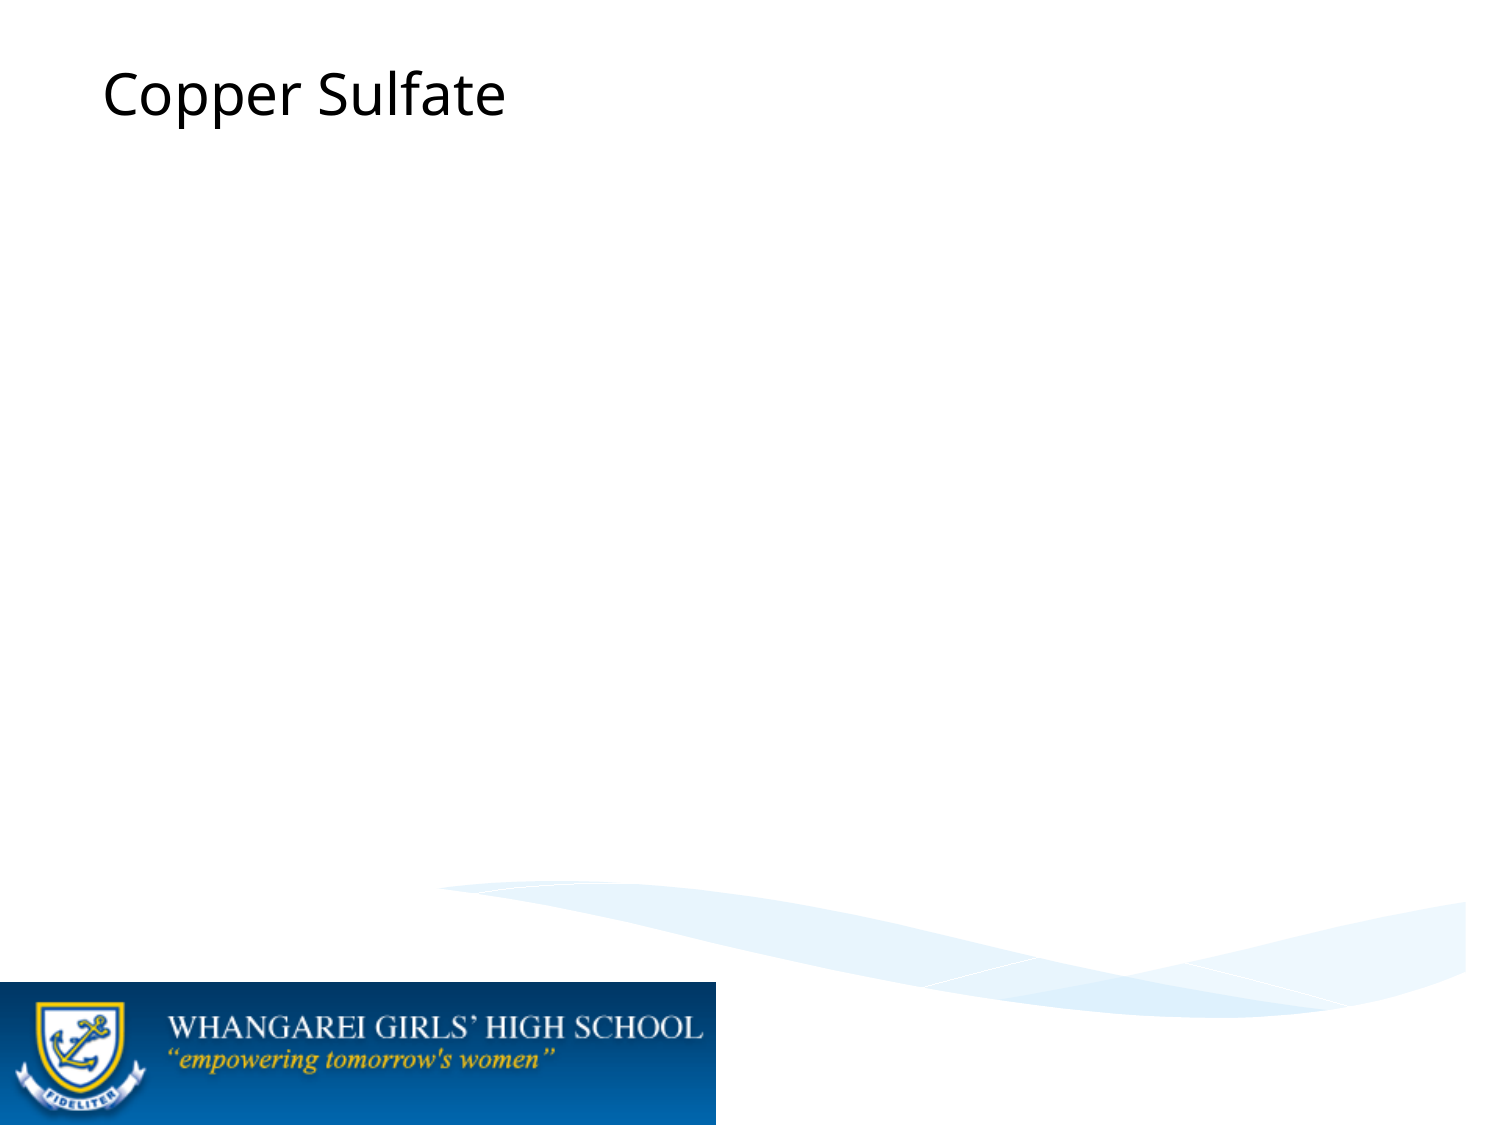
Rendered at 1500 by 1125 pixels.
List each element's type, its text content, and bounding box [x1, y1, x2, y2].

text_box Copper Sulfate [87, 50, 588, 135]
picture [0, 982, 716, 1125]
